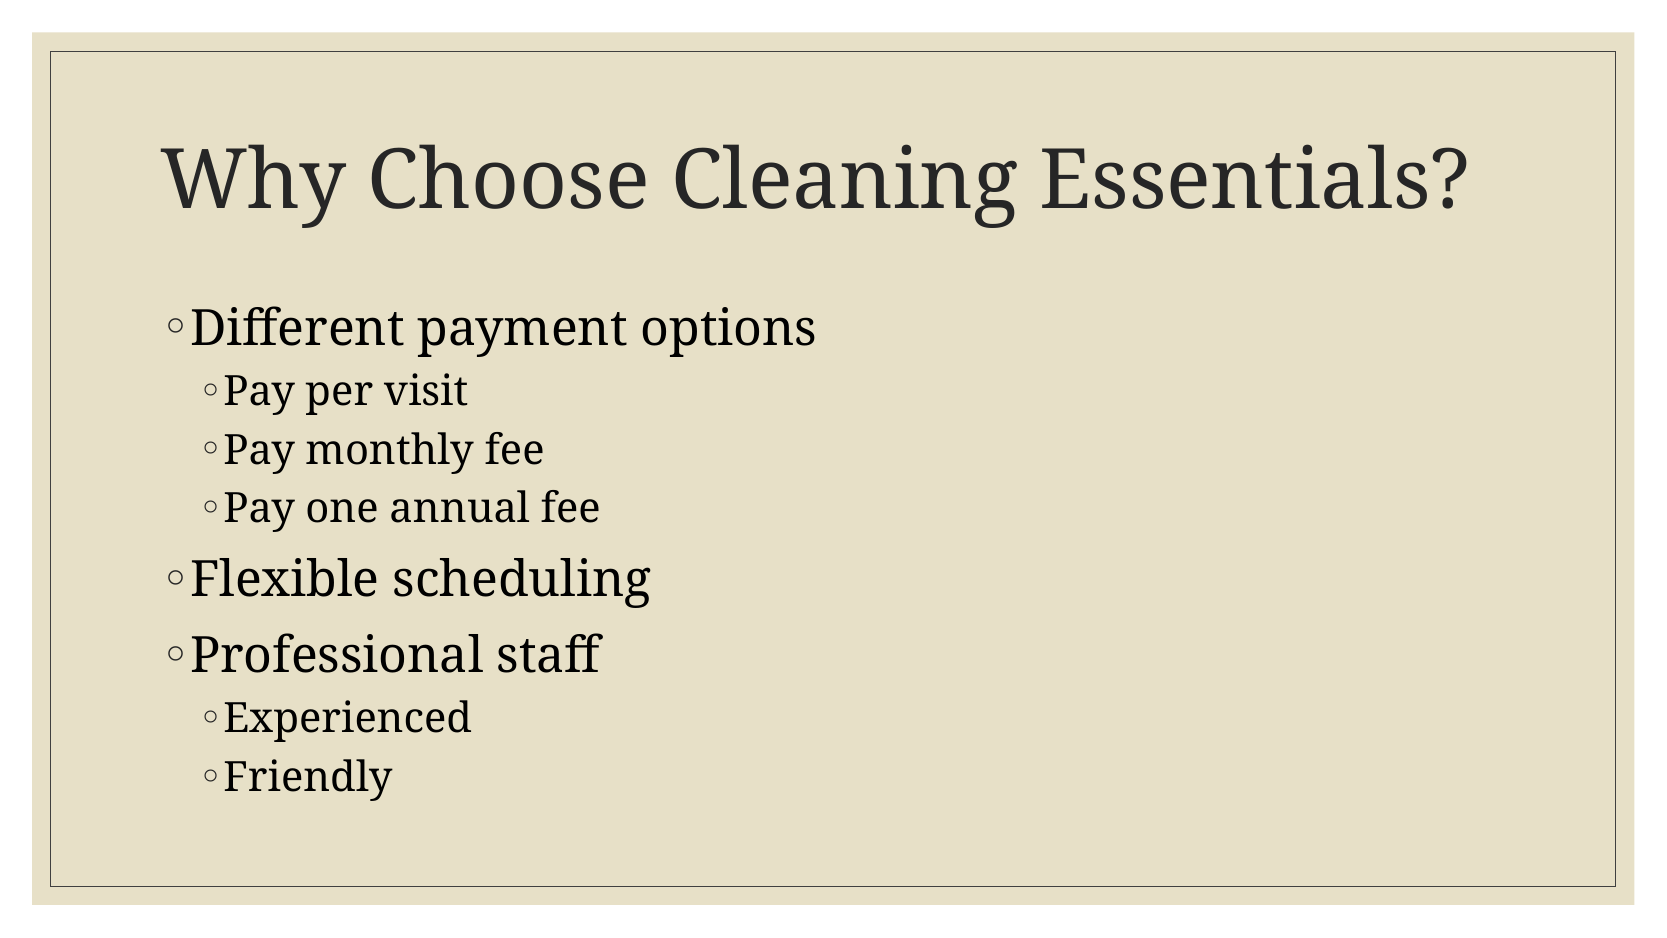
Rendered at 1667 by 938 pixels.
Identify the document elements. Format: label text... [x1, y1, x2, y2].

title Why Choose Cleaning Essentials? [145, 87, 1521, 276]
list Different payment options Pay per visit Pay monthly fee Pay one annual fee Flexible scheduling Professional staff Experienced Friendly [145, 287, 1521, 825]
